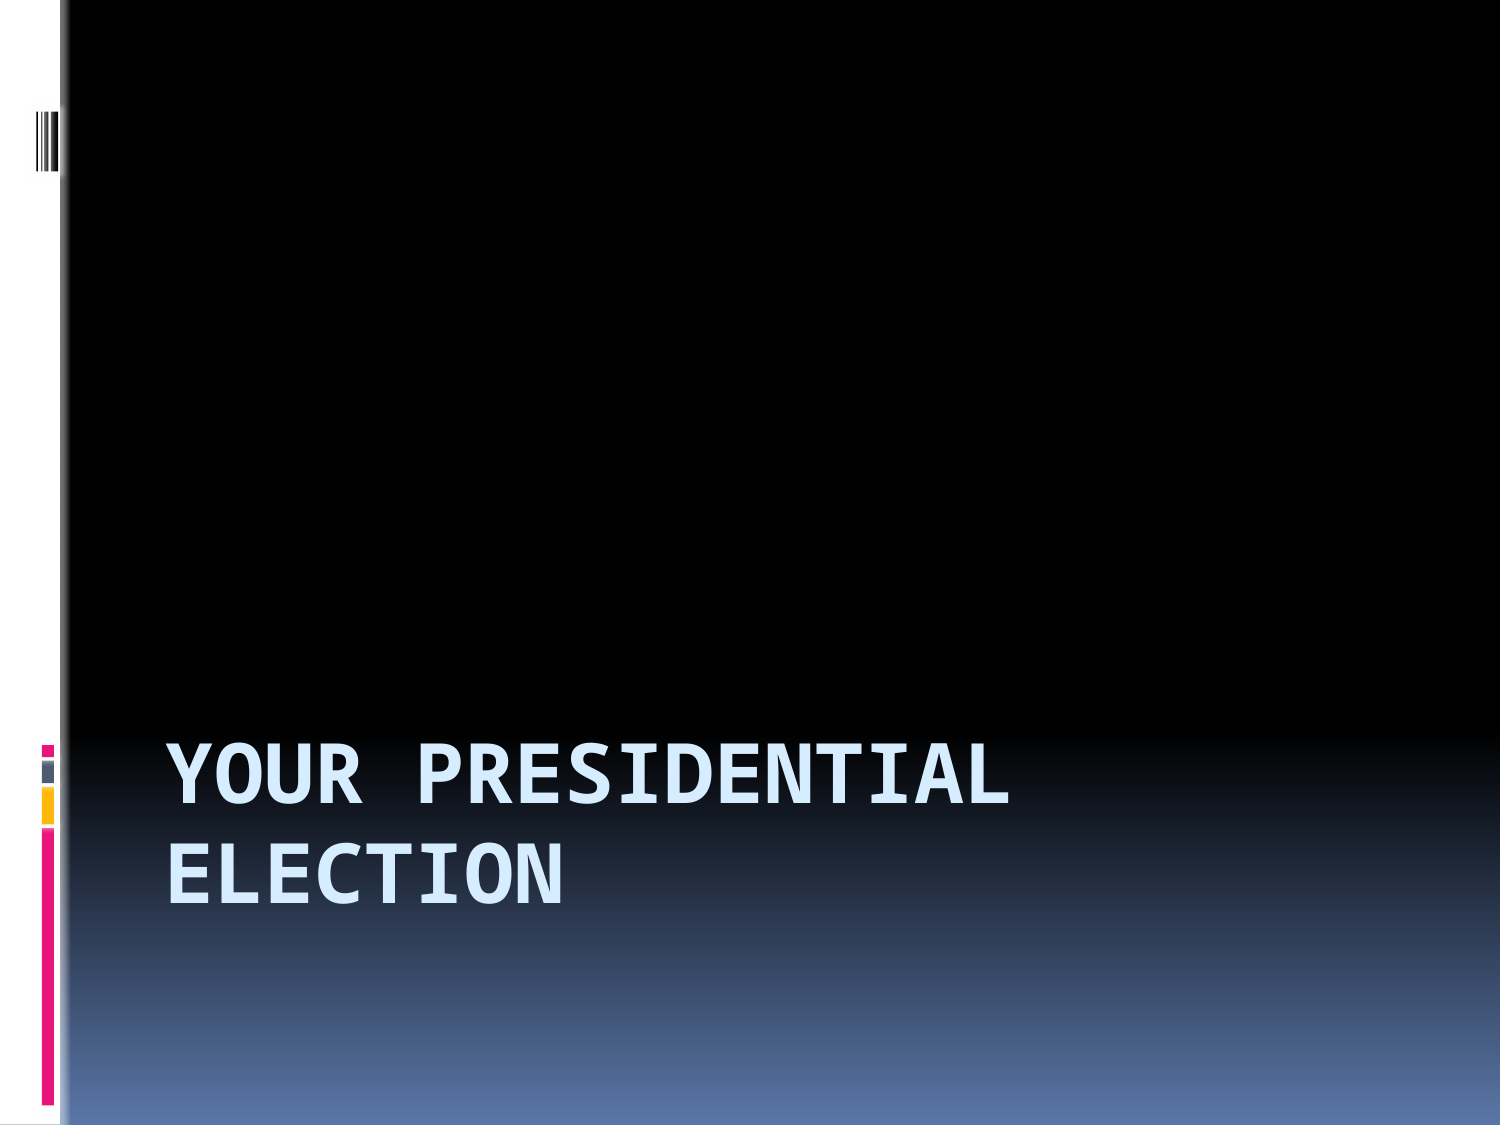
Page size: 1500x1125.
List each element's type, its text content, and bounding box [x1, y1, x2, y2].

title Your Presidential Election [150, 712, 1425, 1037]
